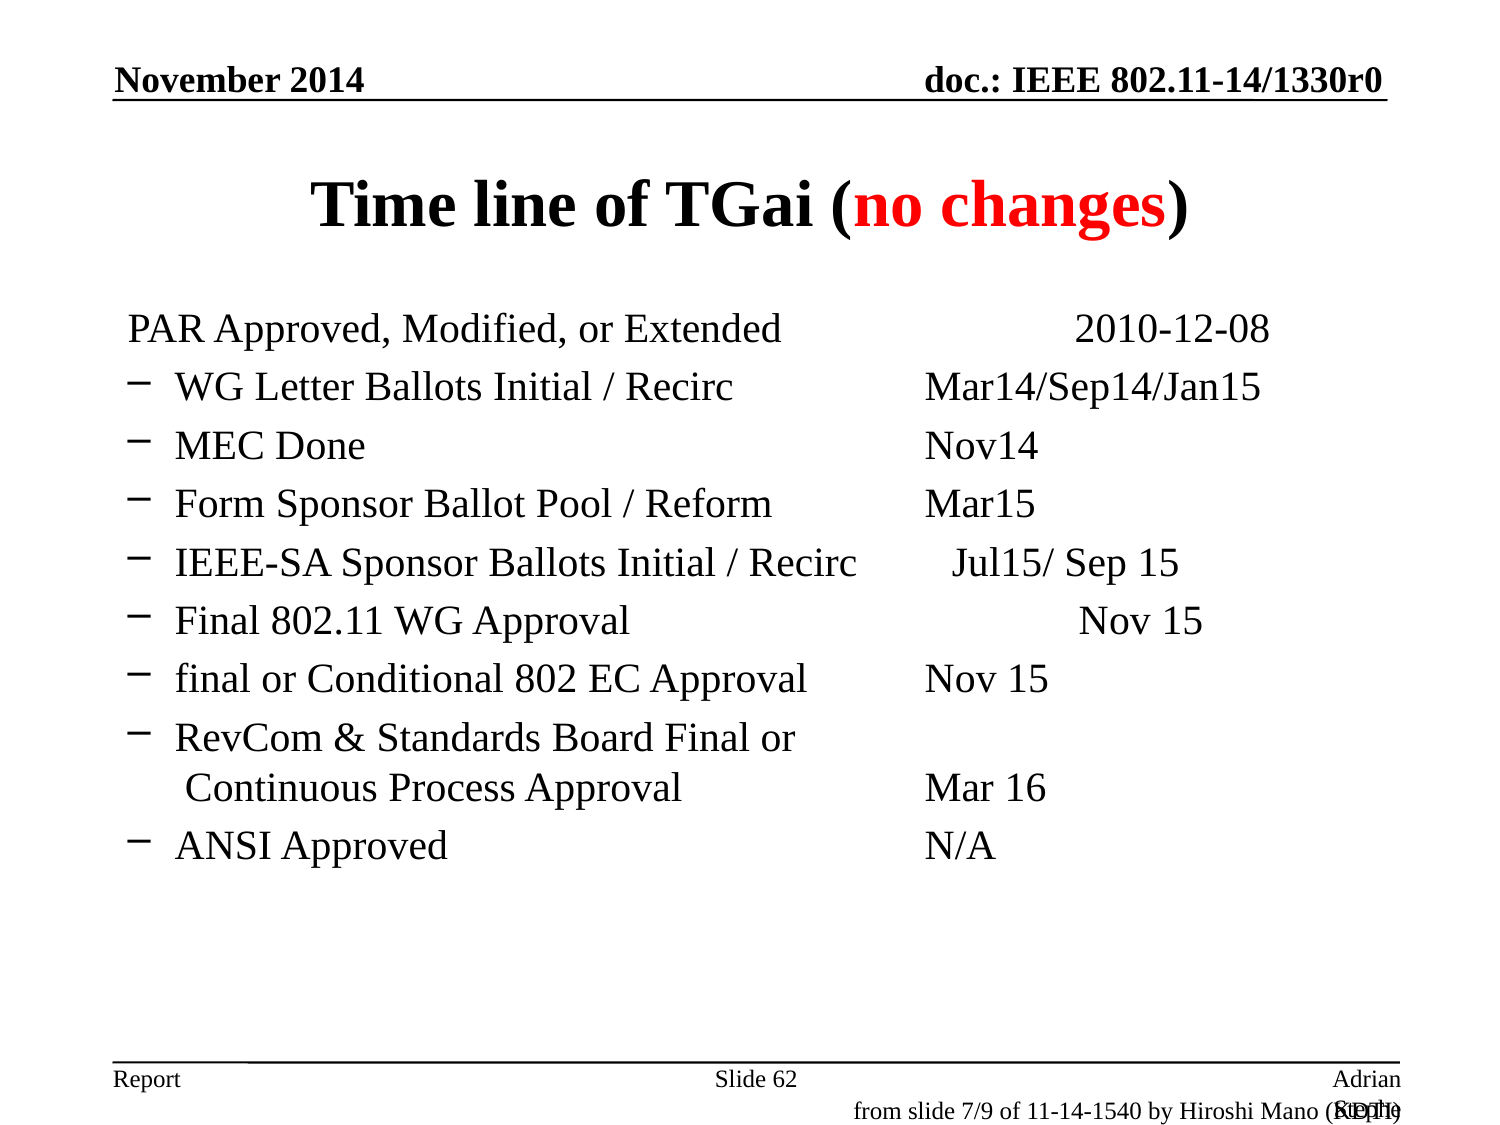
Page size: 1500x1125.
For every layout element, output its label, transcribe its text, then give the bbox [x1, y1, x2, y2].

footer Adrian Stephens, Intel Corporation [1324, 1061, 1402, 1087]
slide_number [114, 54, 374, 101]
slide_number Slide 62 [712, 1061, 800, 1087]
list PAR Approved, Modified, or Extended 2010-12-08 WG Letter Ballots Initial / Recirc Mar14/Sep14/Jan15 MEC Done Nov14 Form Sponsor Ballot Pool / Reform Mar15 IEEE-SA Sponsor Ballots Initial / Recirc Jul15/ Sep 15 Final 802.11 WG Approval Nov 15 final or Conditional 802 EC Approval Nov 15 RevCom & Standards Board Final or Continuous Process Approval Mar 16 ANSI Approved N/A [37, 224, 1500, 1000]
text_box from slide 7/9 of 11-14-1540 by Hiroshi Mano (KDTI) [343, 1087, 1417, 1125]
title Time line of TGai (no changes) [112, 112, 1388, 224]
